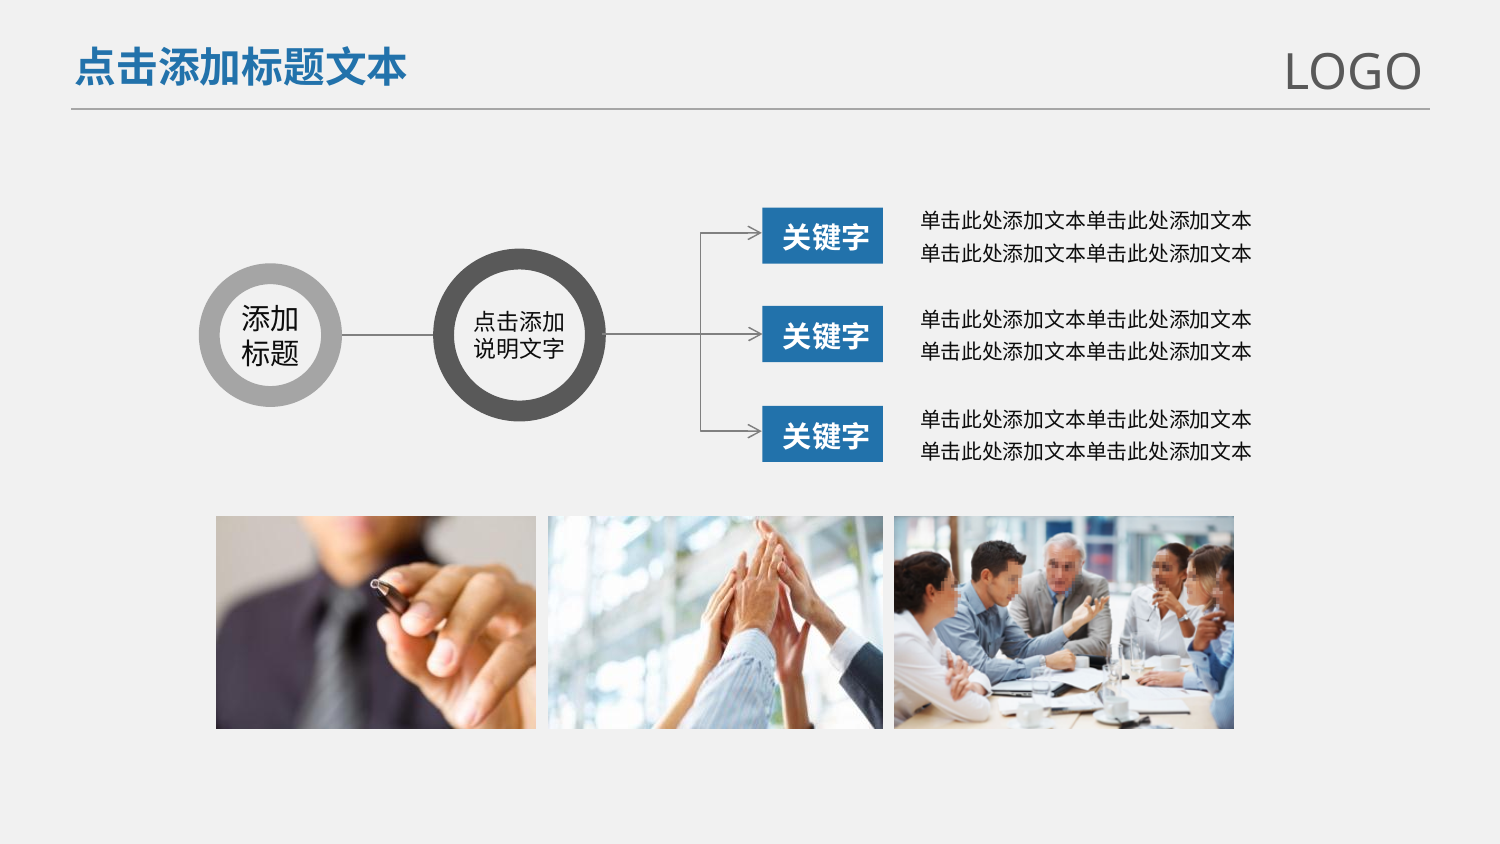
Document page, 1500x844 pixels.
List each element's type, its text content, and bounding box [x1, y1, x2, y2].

text_box 单击此处添加文本单击此处添加文本 单击此处添加文本单击此处添加文本 [909, 195, 1282, 271]
text_box 点击添加说明文字 [443, 259, 596, 412]
text_box 单击此处添加文本单击此处添加文本 单击此处添加文本单击此处添加文本 [909, 393, 1282, 469]
text_box 点击添加标题文本 [59, 33, 424, 99]
picture [216, 515, 536, 730]
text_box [762, 405, 889, 463]
text_box 单击此处添加文本单击此处添加文本 单击此处添加文本单击此处添加文本 [909, 294, 1282, 370]
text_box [602, 232, 763, 432]
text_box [762, 207, 889, 264]
text_box 添加标题 [209, 273, 332, 397]
picture [893, 515, 1234, 730]
text_box LOGO [1268, 31, 1439, 107]
picture [548, 515, 884, 730]
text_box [767, 305, 889, 363]
